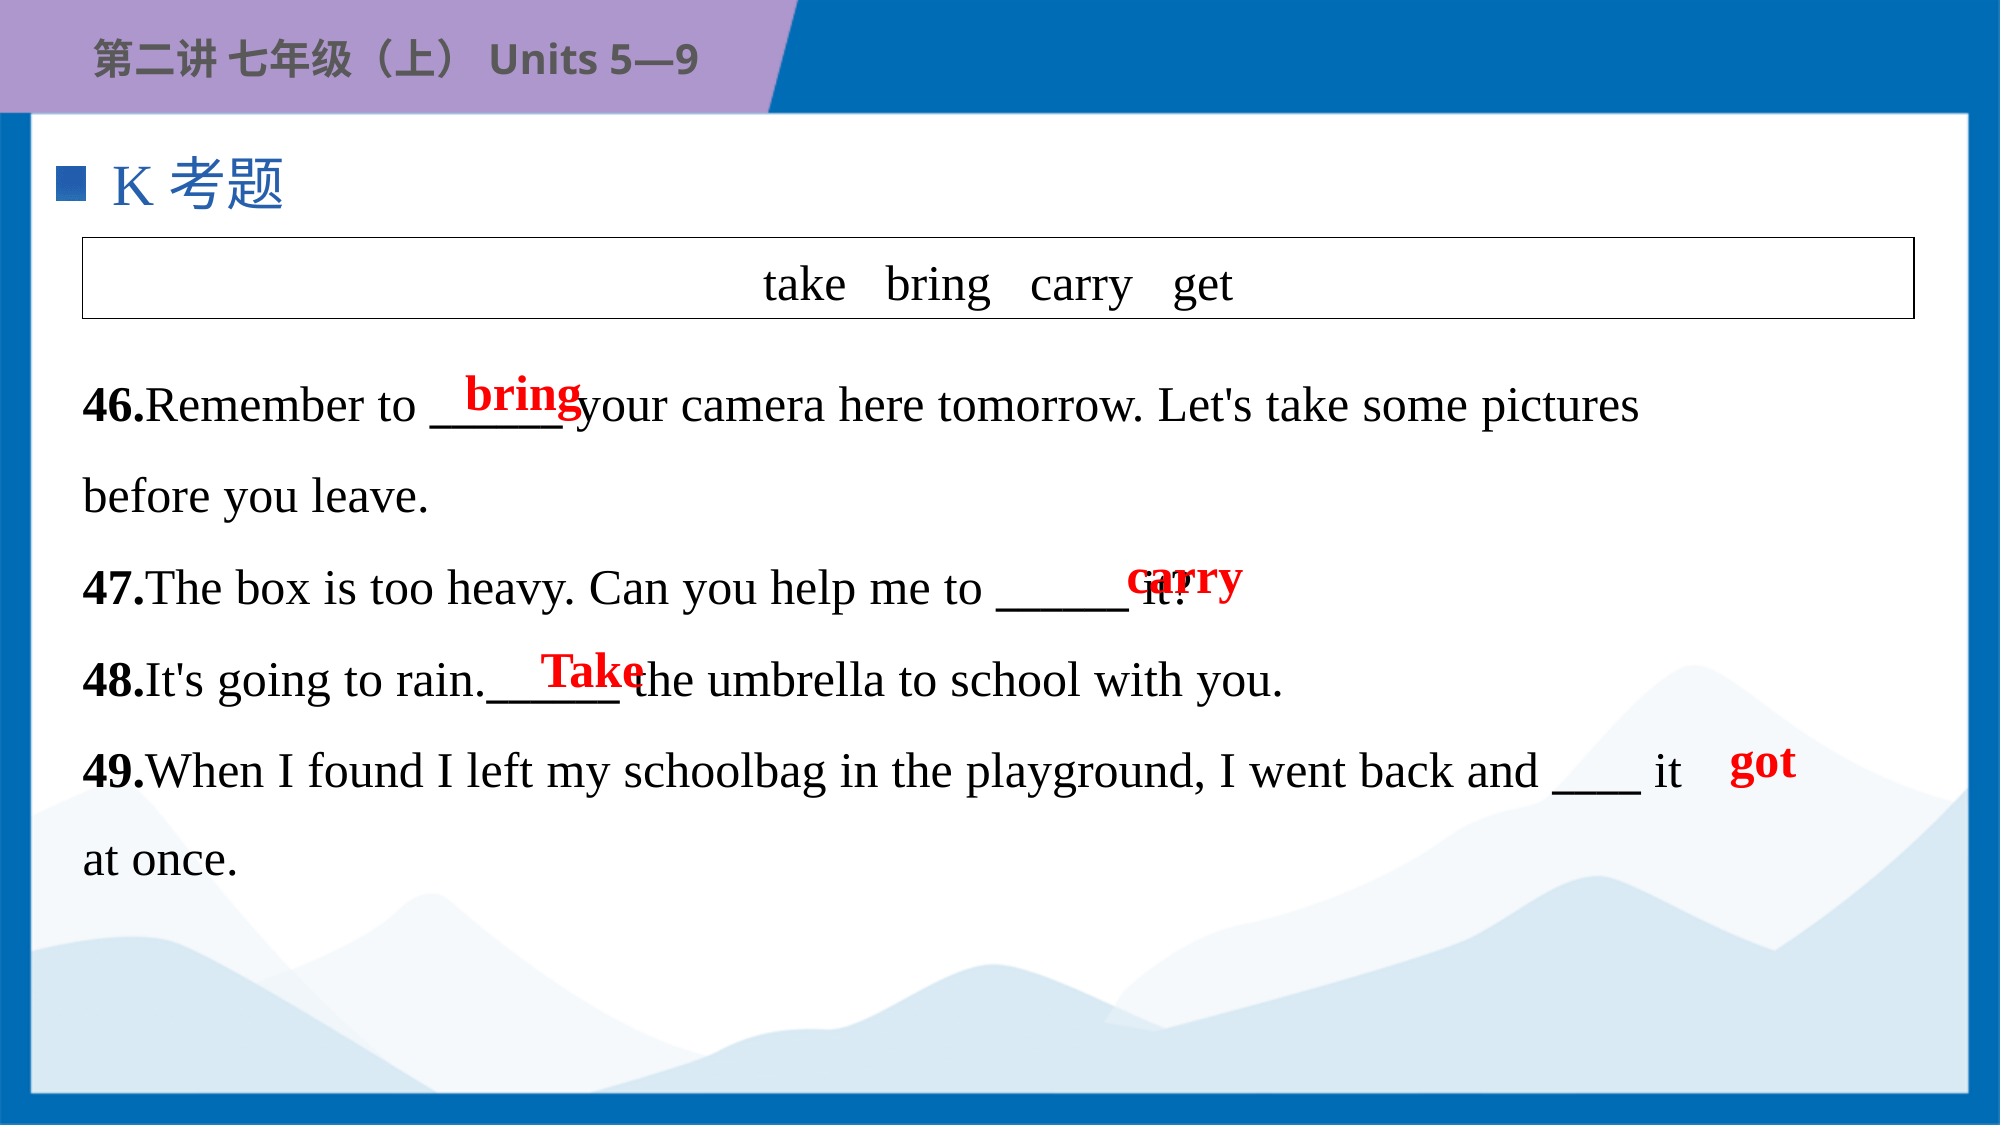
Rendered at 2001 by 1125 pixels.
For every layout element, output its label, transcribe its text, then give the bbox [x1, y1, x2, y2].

picture [0, 0, 2000, 1125]
table_header take bring carry get [83, 238, 1913, 318]
text_box got [1711, 699, 1815, 778]
text_box carry [1108, 516, 1262, 595]
text_box 46.Remember to ______ your camera here tomorrow. Let's take some pictures before you leave. 47.The box is too heavy. Can you help me to ______ it? 48.It's going to rain.______ the umbrella to school with you. 49.When I found I left my schoolbag in the playground, I went back and ____ it at once. [82, 339, 1917, 876]
text_box Take [522, 609, 663, 689]
text_box K考题 [112, 146, 1917, 217]
text_box bring [447, 332, 601, 412]
